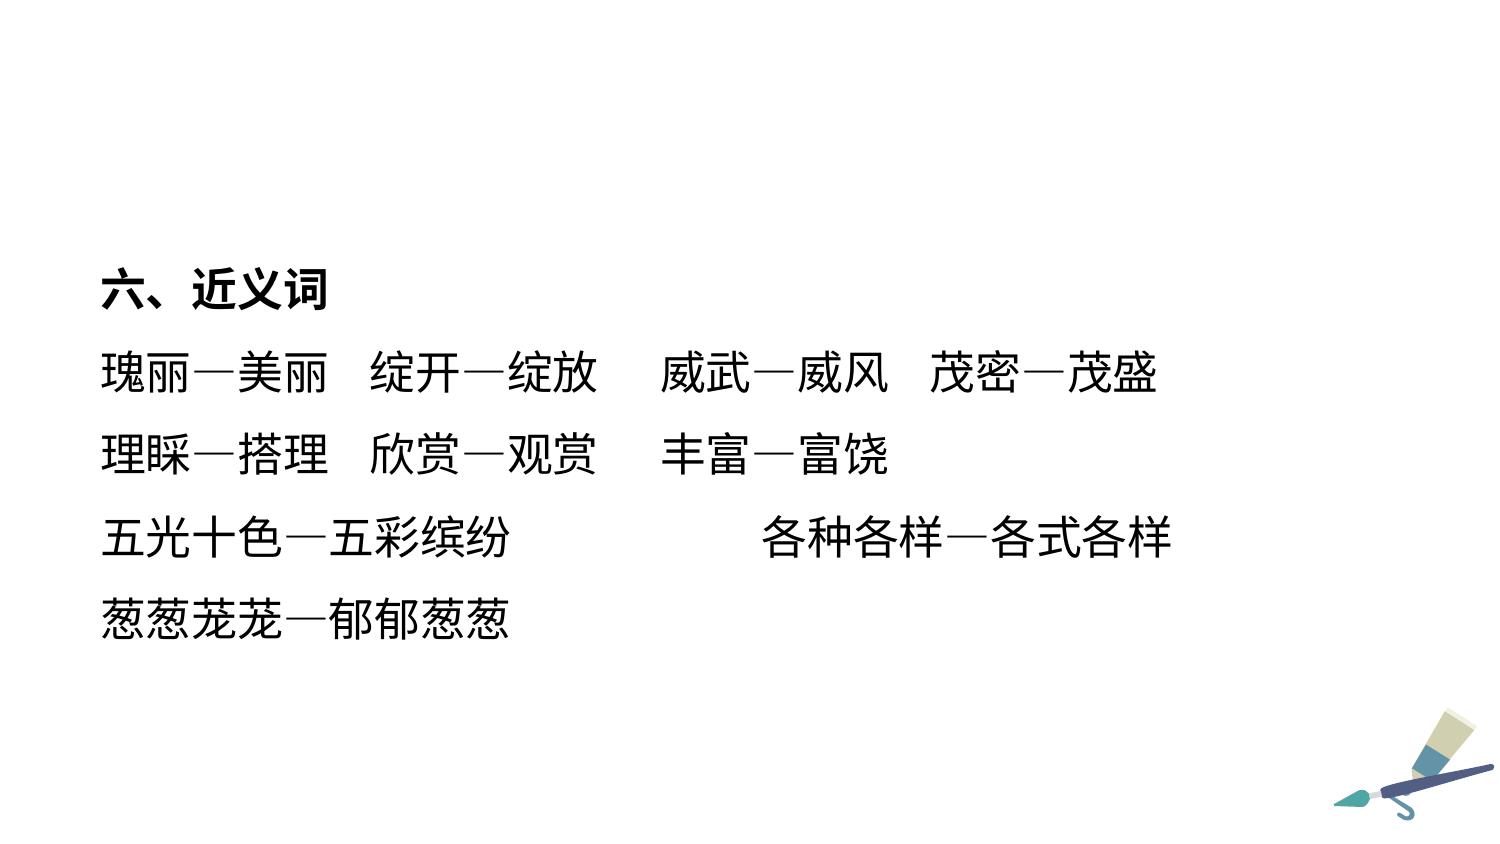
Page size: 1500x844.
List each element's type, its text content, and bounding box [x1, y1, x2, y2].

text_box 六、近义词 瑰丽—美丽 绽开—绽放 威武—威风 茂密—茂盛 理睬—搭理 欣赏—观赏 丰富—富饶 五光十色—五彩缤纷 各种各样—各式各样 葱葱茏茏—郁郁葱葱 [85, 198, 1469, 654]
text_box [1358, 708, 1481, 844]
